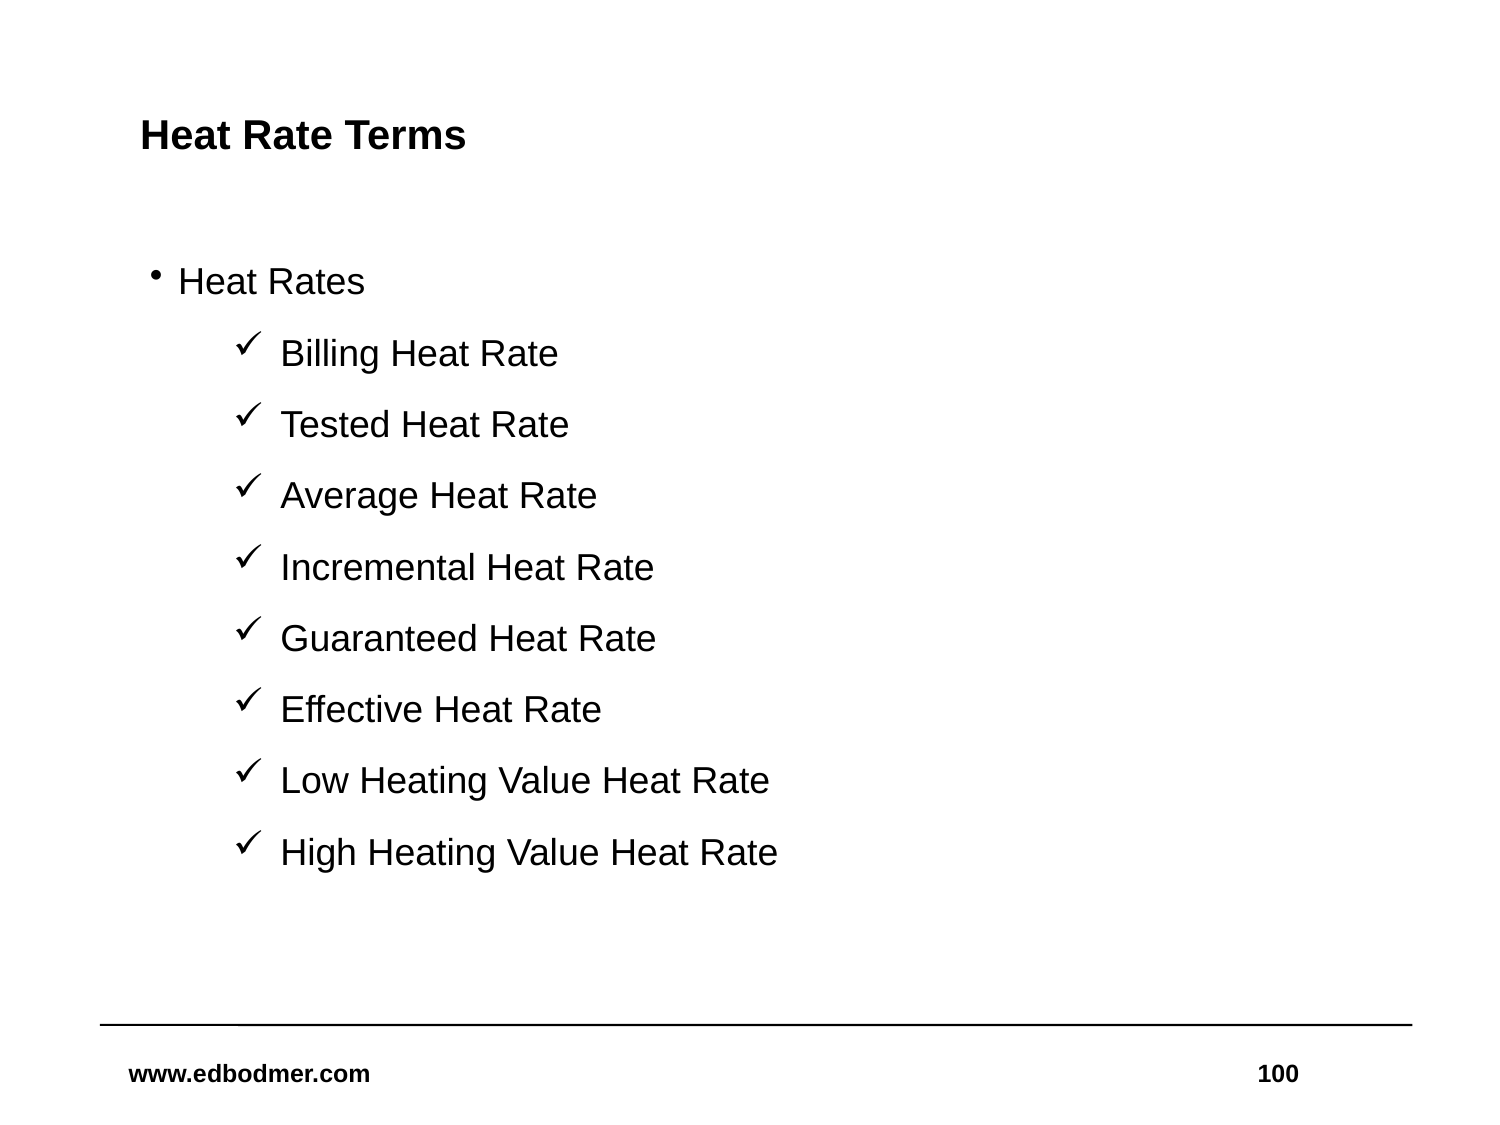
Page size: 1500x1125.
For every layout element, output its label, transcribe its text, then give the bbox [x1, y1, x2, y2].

list Heat Rates Billing Heat Rate Tested Heat Rate Average Heat Rate Incremental Heat Rate Guaranteed Heat Rate Effective Heat Rate Low Heating Value Heat Rate High Heating Value Heat Rate [125, 249, 1375, 1000]
title Heat Rate Terms [125, 99, 1288, 225]
